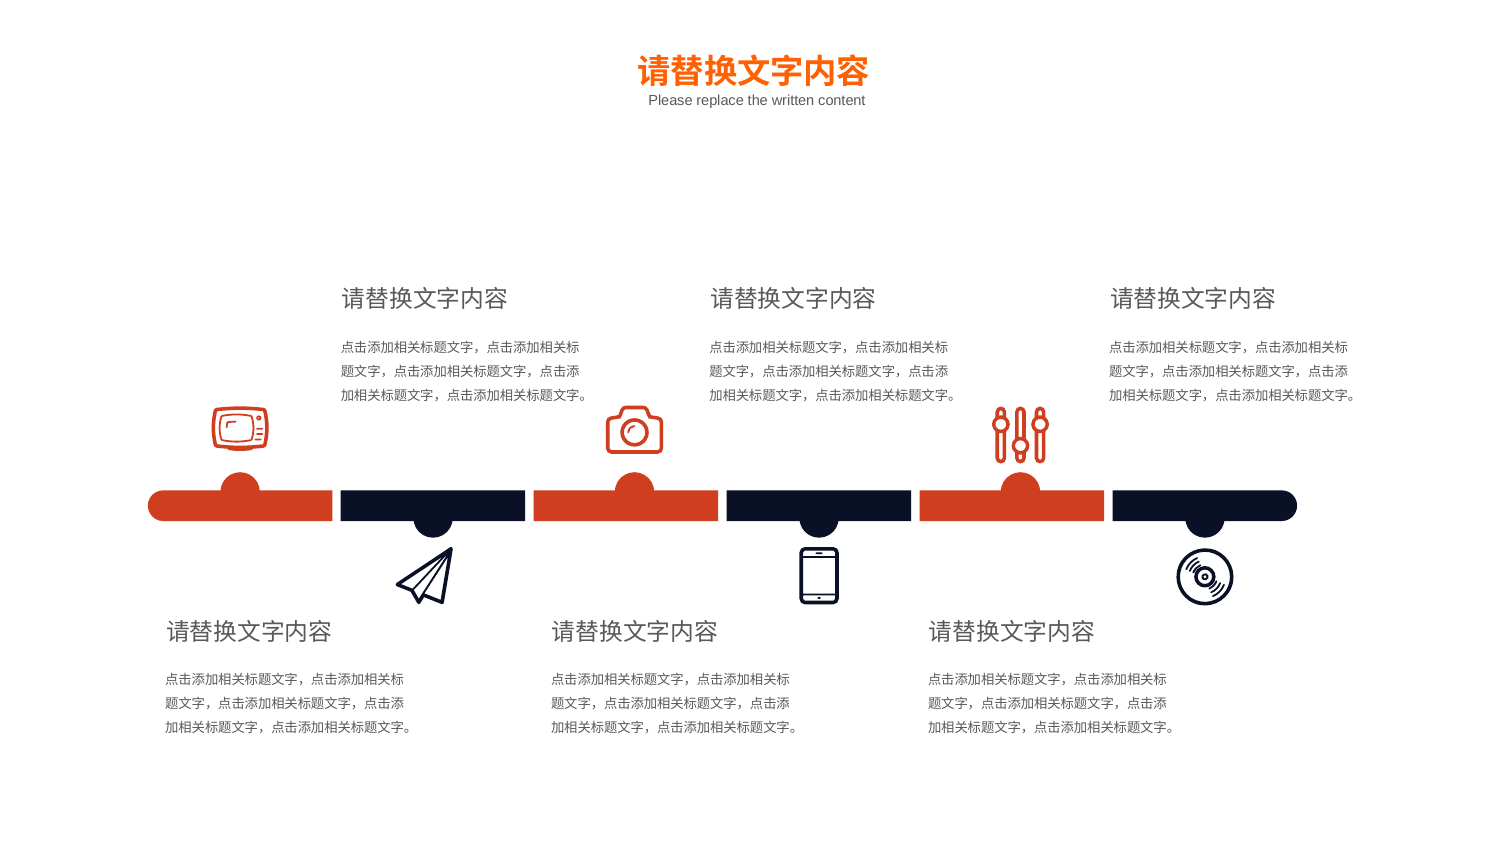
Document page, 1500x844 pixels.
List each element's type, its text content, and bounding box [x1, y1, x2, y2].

text_box 点击添加相关标题文字，点击添加相关标题文字，点击添加相关标题文字，点击添加相关标题文字，点击添加相关标题文字。 [913, 656, 1189, 743]
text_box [1176, 548, 1234, 606]
text_box 请替换文字内容 [537, 609, 734, 653]
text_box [799, 547, 839, 605]
text_box 请替换文字内容 [695, 276, 892, 320]
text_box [340, 490, 526, 538]
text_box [919, 472, 1105, 521]
text_box 点击添加相关标题文字，点击添加相关标题文字，点击添加相关标题文字，点击添加相关标题文字，点击添加相关标题文字。 [150, 656, 426, 743]
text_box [147, 472, 333, 521]
text_box Please replace the written content [633, 98, 881, 116]
text_box 点击添加相关标题文字，点击添加相关标题文字，点击添加相关标题文字，点击添加相关标题文字，点击添加相关标题文字。 [694, 323, 970, 411]
text_box 点击添加相关标题文字，点击添加相关标题文字，点击添加相关标题文字，点击添加相关标题文字，点击添加相关标题文字。 [536, 656, 812, 743]
text_box 请替换文字内容 [151, 609, 348, 653]
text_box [991, 406, 1050, 464]
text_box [726, 490, 912, 538]
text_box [605, 405, 664, 454]
text_box 点击添加相关标题文字，点击添加相关标题文字，点击添加相关标题文字，点击添加相关标题文字，点击添加相关标题文字。 [326, 323, 602, 411]
text_box 点击添加相关标题文字，点击添加相关标题文字，点击添加相关标题文字，点击添加相关标题文字，点击添加相关标题文字。 [1094, 323, 1370, 411]
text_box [533, 472, 719, 521]
text_box 请替换文字内容 [1095, 276, 1292, 320]
text_box 请替换文字内容 [622, 42, 886, 98]
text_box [1112, 490, 1298, 538]
text_box 请替换文字内容 [914, 609, 1111, 653]
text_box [211, 406, 269, 451]
text_box [395, 547, 453, 605]
text_box 请替换文字内容 [327, 276, 523, 320]
